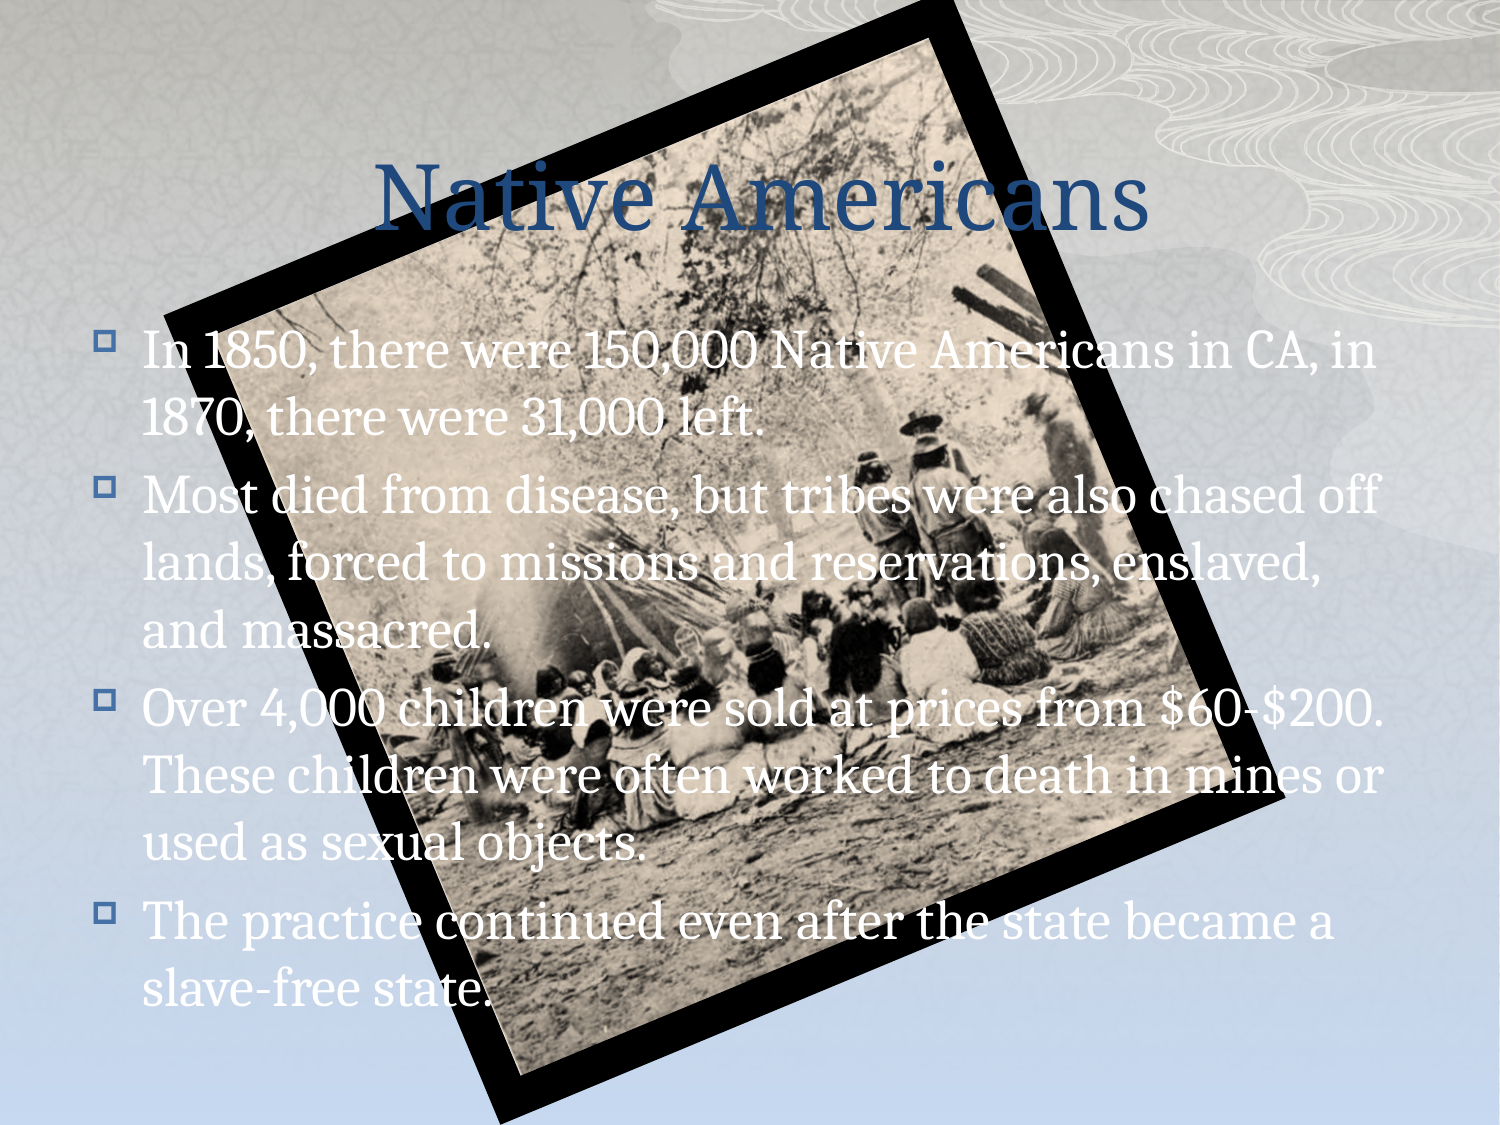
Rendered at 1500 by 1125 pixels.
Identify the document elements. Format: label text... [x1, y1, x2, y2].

picture [336, 155, 1113, 958]
title Native Americans [87, 99, 1438, 288]
list In 1850, there were 150,000 Native Americans in CA, in 1870, there were 31,000 left. Most died from disease, but tribes were also chased off lands, forced to missions and reservations, enslaved, and massacred. Over 4,000 children were sold at prices from $60-$200. These children were often worked to death in mines or used as sexual objects. The practice continued even after the state became a slave-free state. [76, 304, 1430, 1032]
